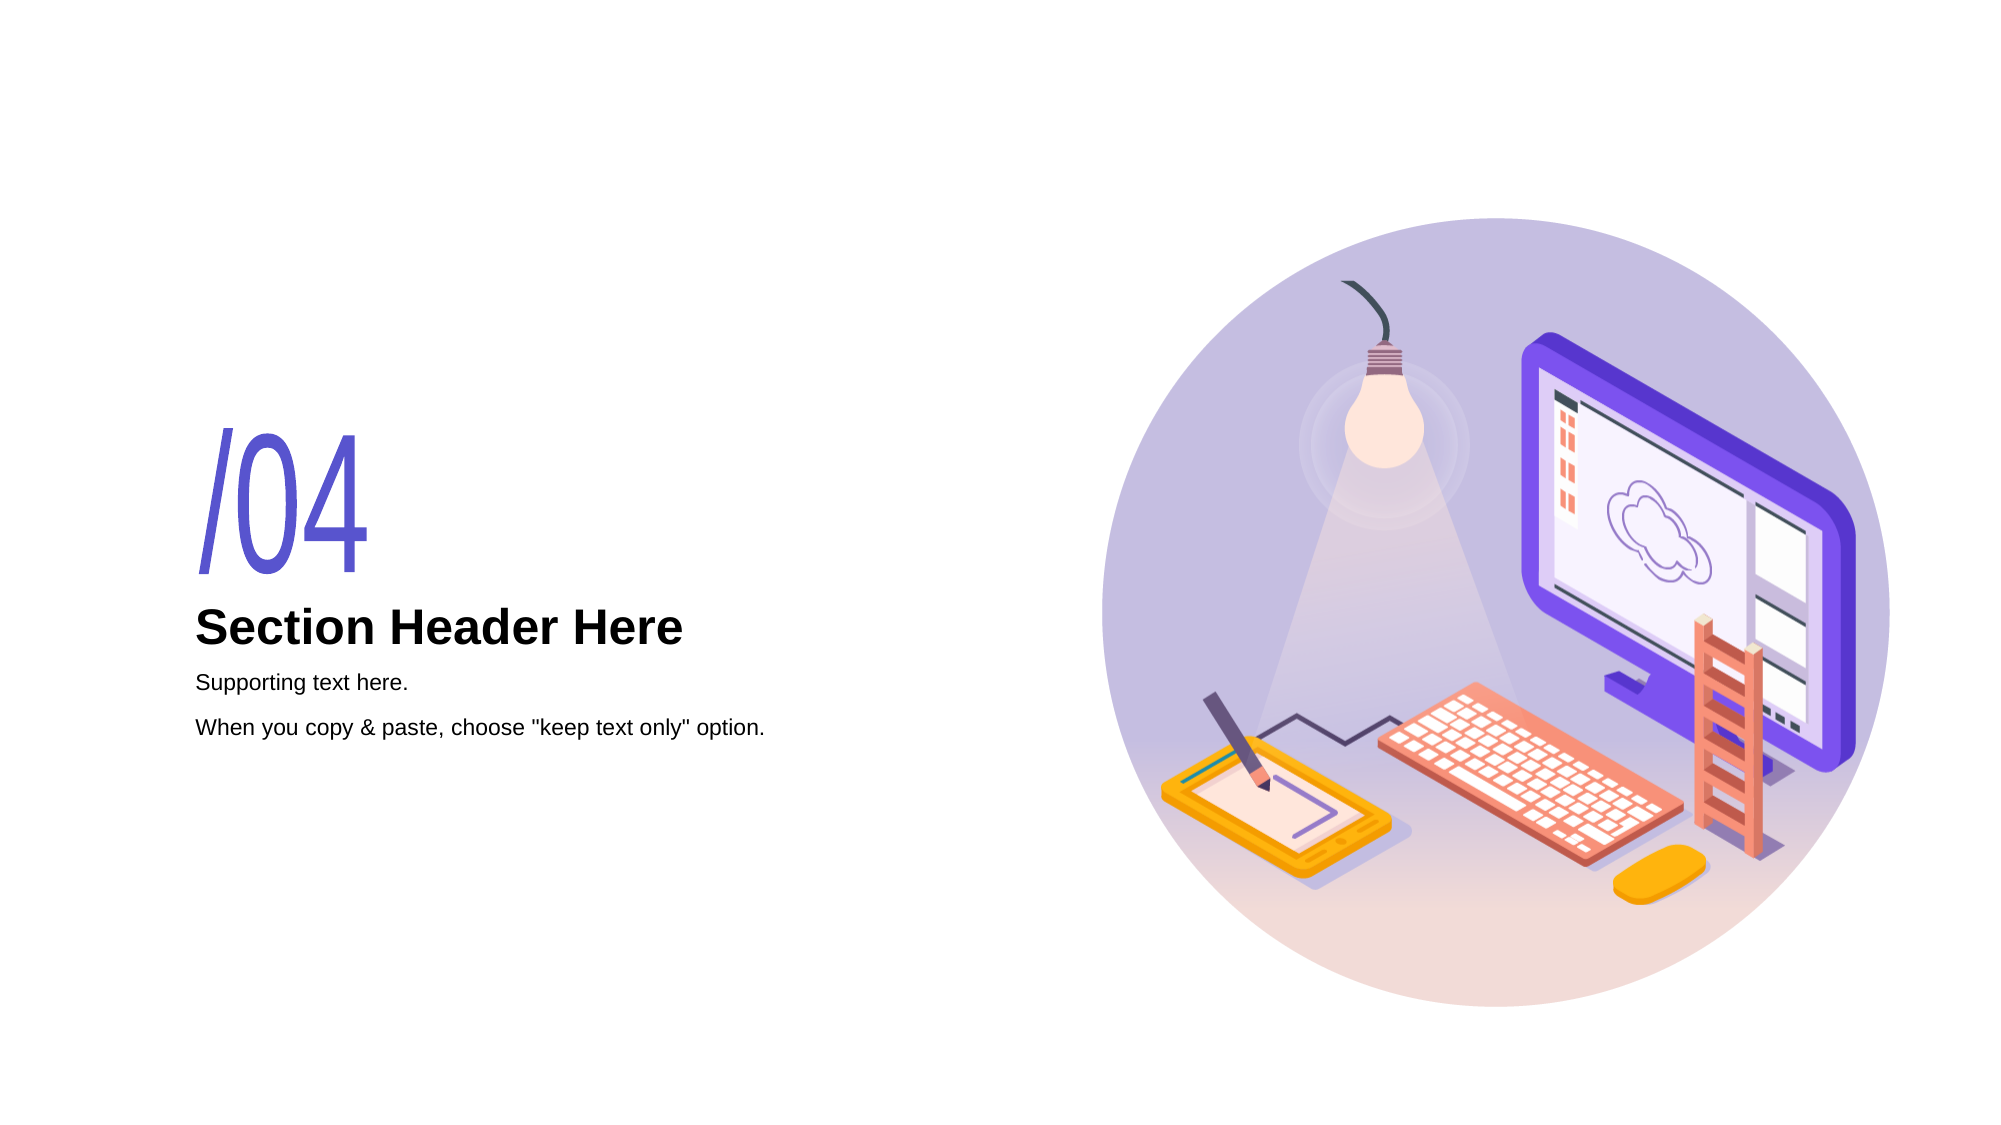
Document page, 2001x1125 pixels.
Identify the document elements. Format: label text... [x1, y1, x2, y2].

list Supporting text here. When you copy & paste, choose "keep text only" option. [180, 662, 1070, 830]
picture [1102, 218, 1890, 1007]
title Section Header Here [180, 515, 1070, 662]
